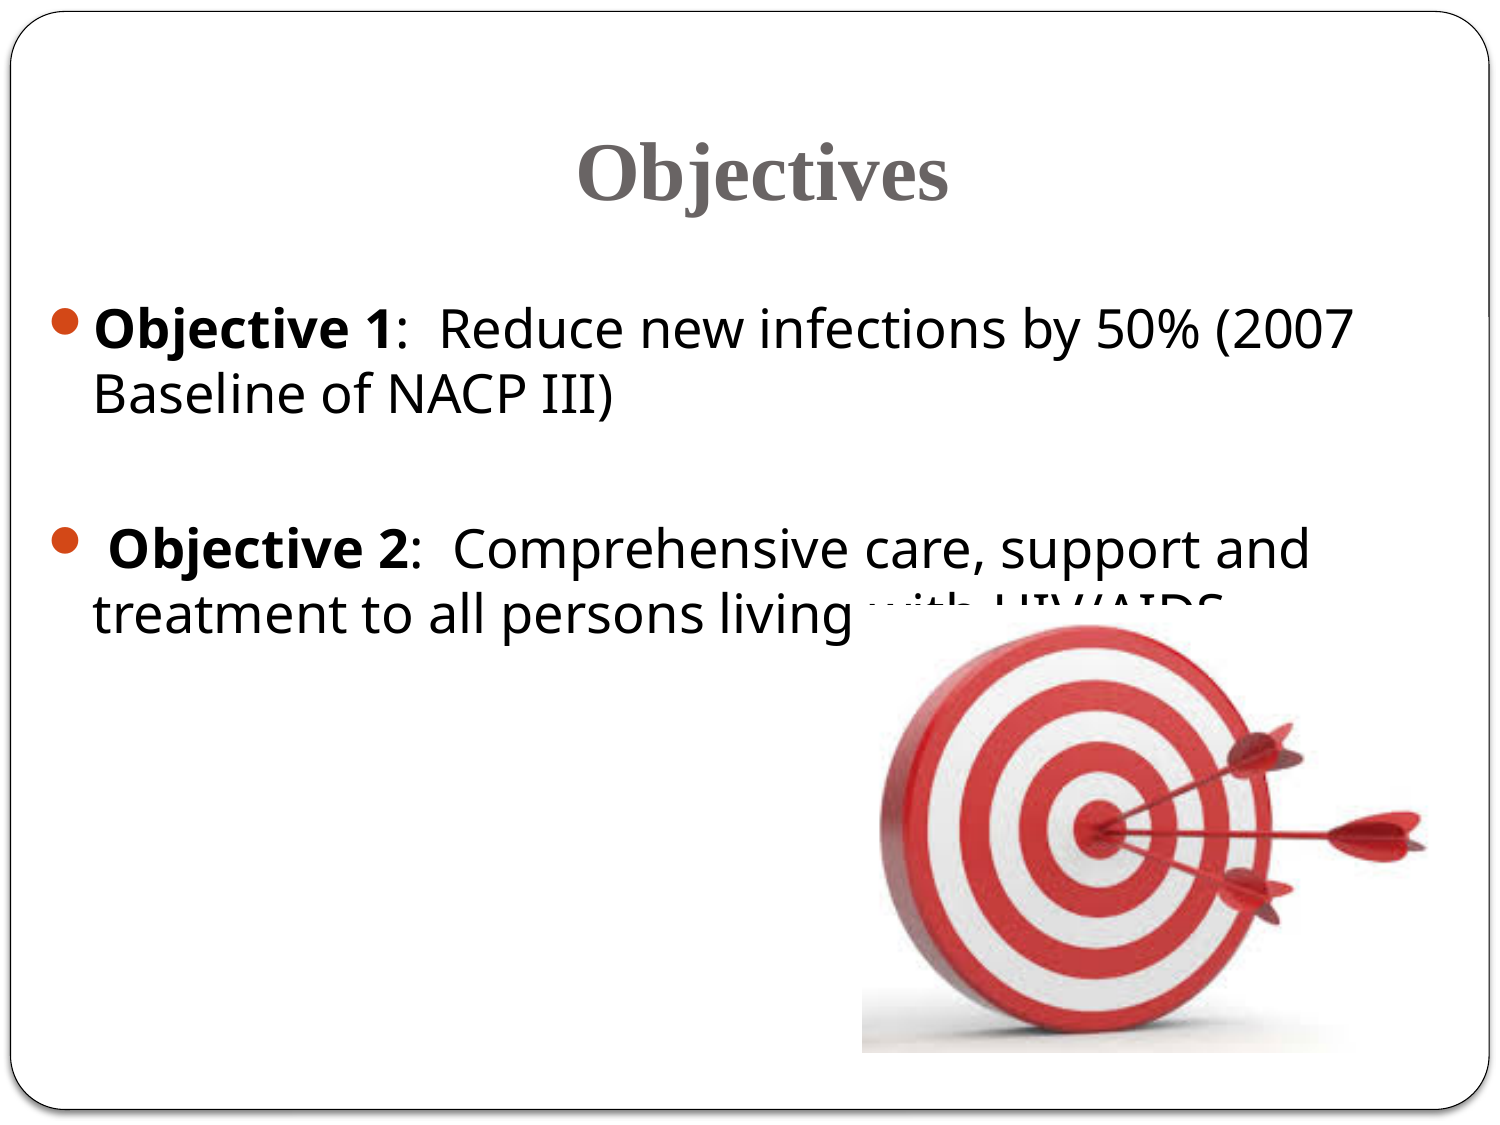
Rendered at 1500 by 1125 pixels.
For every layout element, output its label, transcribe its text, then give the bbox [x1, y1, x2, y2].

list Objective 1: Reduce new infections by 50% (2007 Baseline of NACP III) Objective 2: Comprehensive care, support and treatment to all persons living with HIV/AIDS [33, 287, 1470, 1038]
picture [862, 604, 1449, 1053]
title Objectives [125, 45, 1400, 233]
